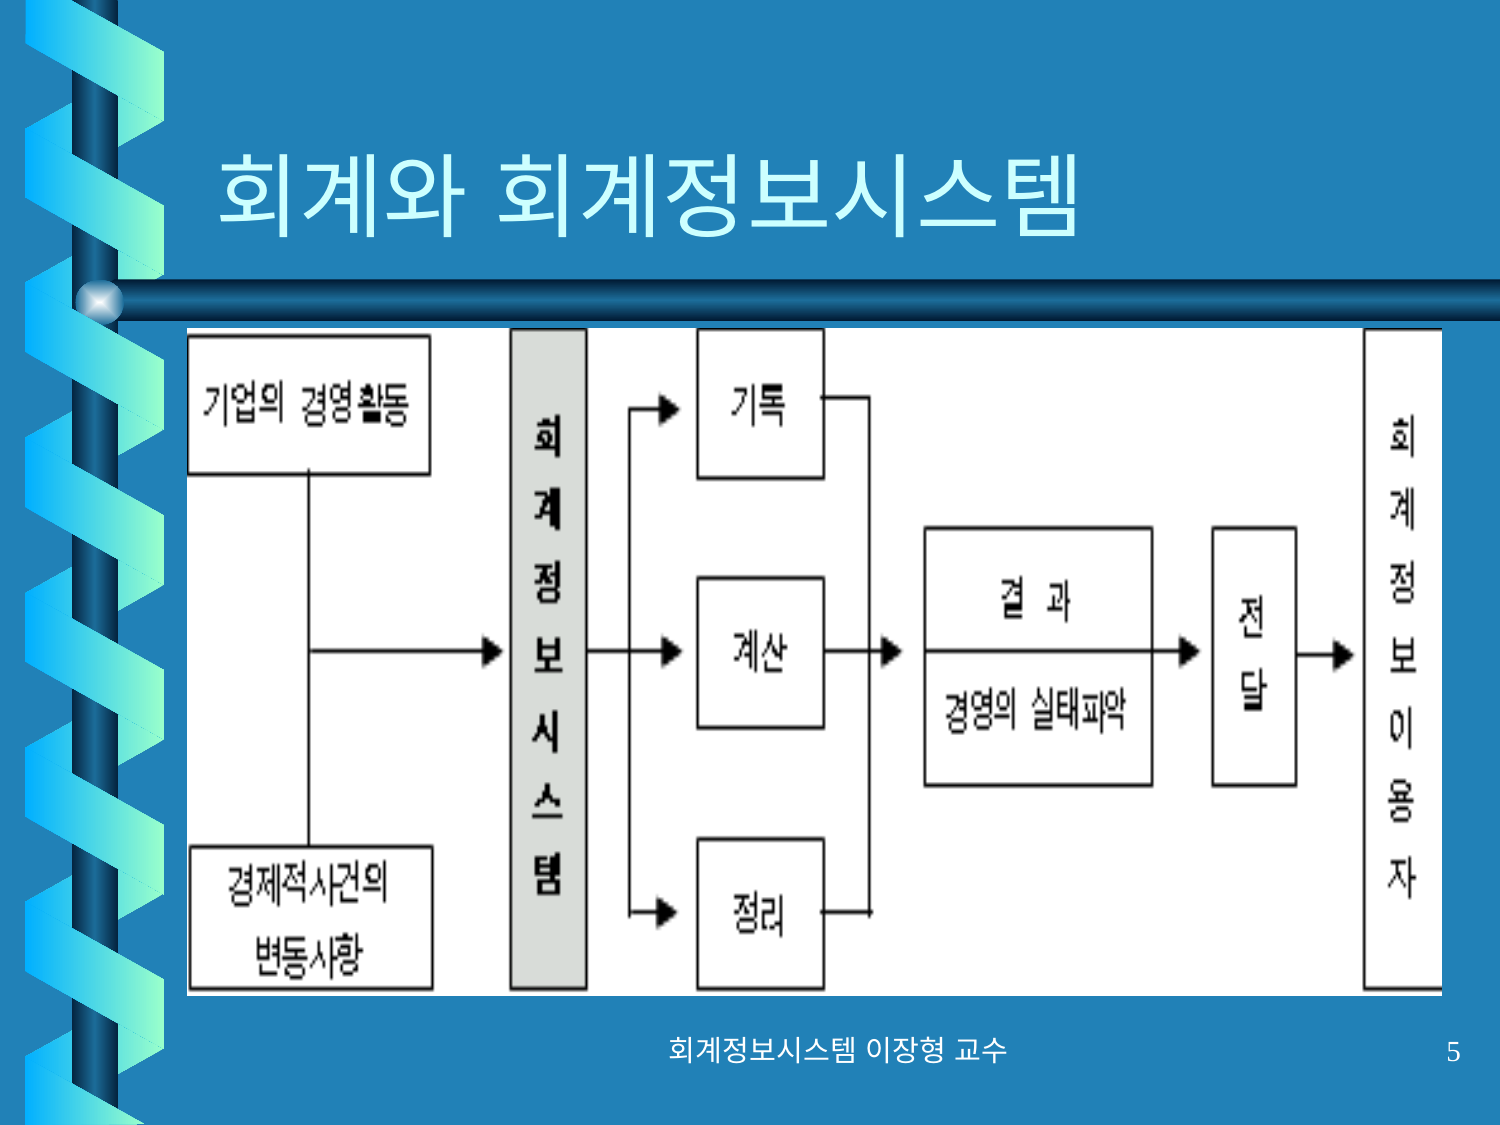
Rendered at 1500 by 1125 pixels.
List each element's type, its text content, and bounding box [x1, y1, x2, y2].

footer 회계정보시스템 이장형 교수 [600, 1024, 1077, 1101]
text_box [0, 0, 1500, 75]
picture [187, 327, 1442, 997]
title 회계와 회계정보시스템 [199, 75, 1476, 257]
slide_number 5 [1163, 1024, 1477, 1101]
